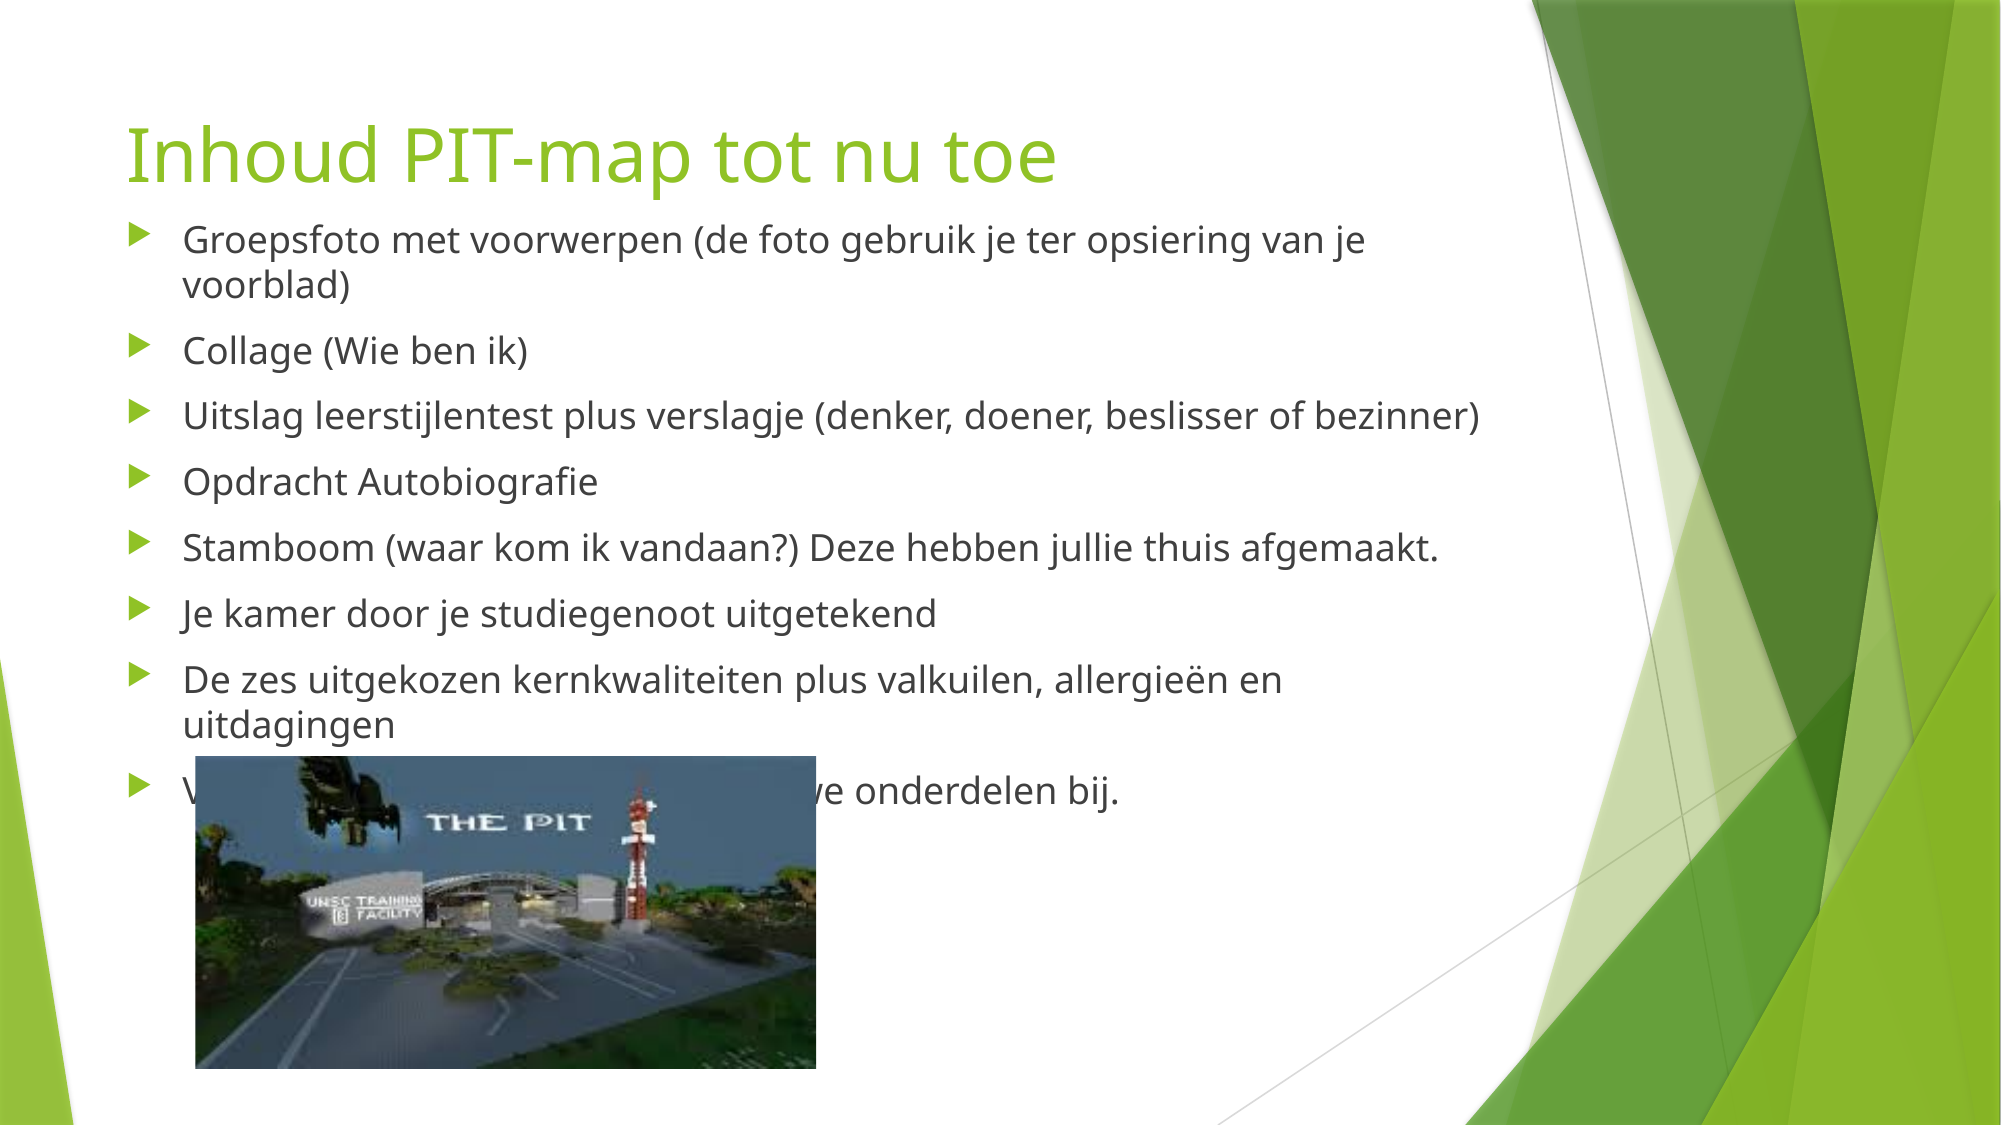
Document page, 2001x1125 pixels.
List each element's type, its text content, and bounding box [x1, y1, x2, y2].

list Groepsfoto met voorwerpen (de foto gebruik je ter opsiering van je voorblad) Collage (Wie ben ik) Uitslag leerstijlentest plus verslagje (denker, doener, beslisser of bezinner) Opdracht Autobiografie Stamboom (waar kom ik vandaan?) Deze hebben jullie thuis afgemaakt. Je kamer door je studiegenoot uitgetekend De zes uitgekozen kernkwaliteiten plus valkuilen, allergieën en uitdagingen Vandaag komen er weer twee nieuwe onderdelen bij. [111, 208, 1522, 845]
picture [194, 755, 817, 1070]
title Inhoud PIT-map tot nu toe [111, 99, 1522, 208]
